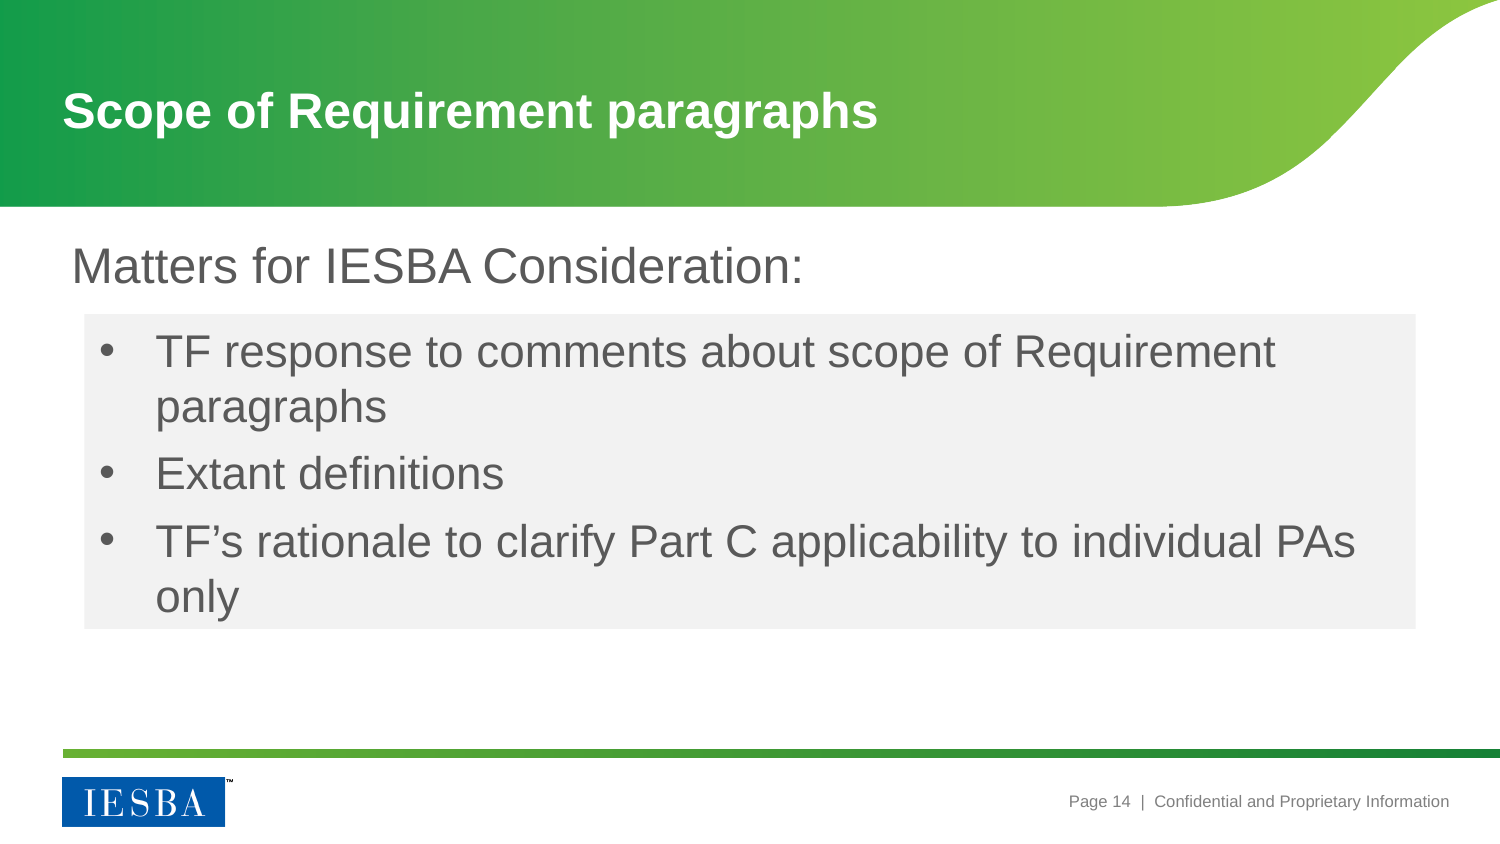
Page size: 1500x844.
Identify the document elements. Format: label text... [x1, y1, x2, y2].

list Matters for IESBA Consideration: [56, 225, 1444, 390]
picture [0, 0, 1500, 207]
picture [62, 777, 233, 827]
text_box TF response to comments about scope of Requirement paragraphs Extant definitions TF’s rationale to clarify Part C applicability to individual PAs only [84, 314, 1416, 629]
title Scope of Requirement paragraphs [62, 75, 1300, 142]
